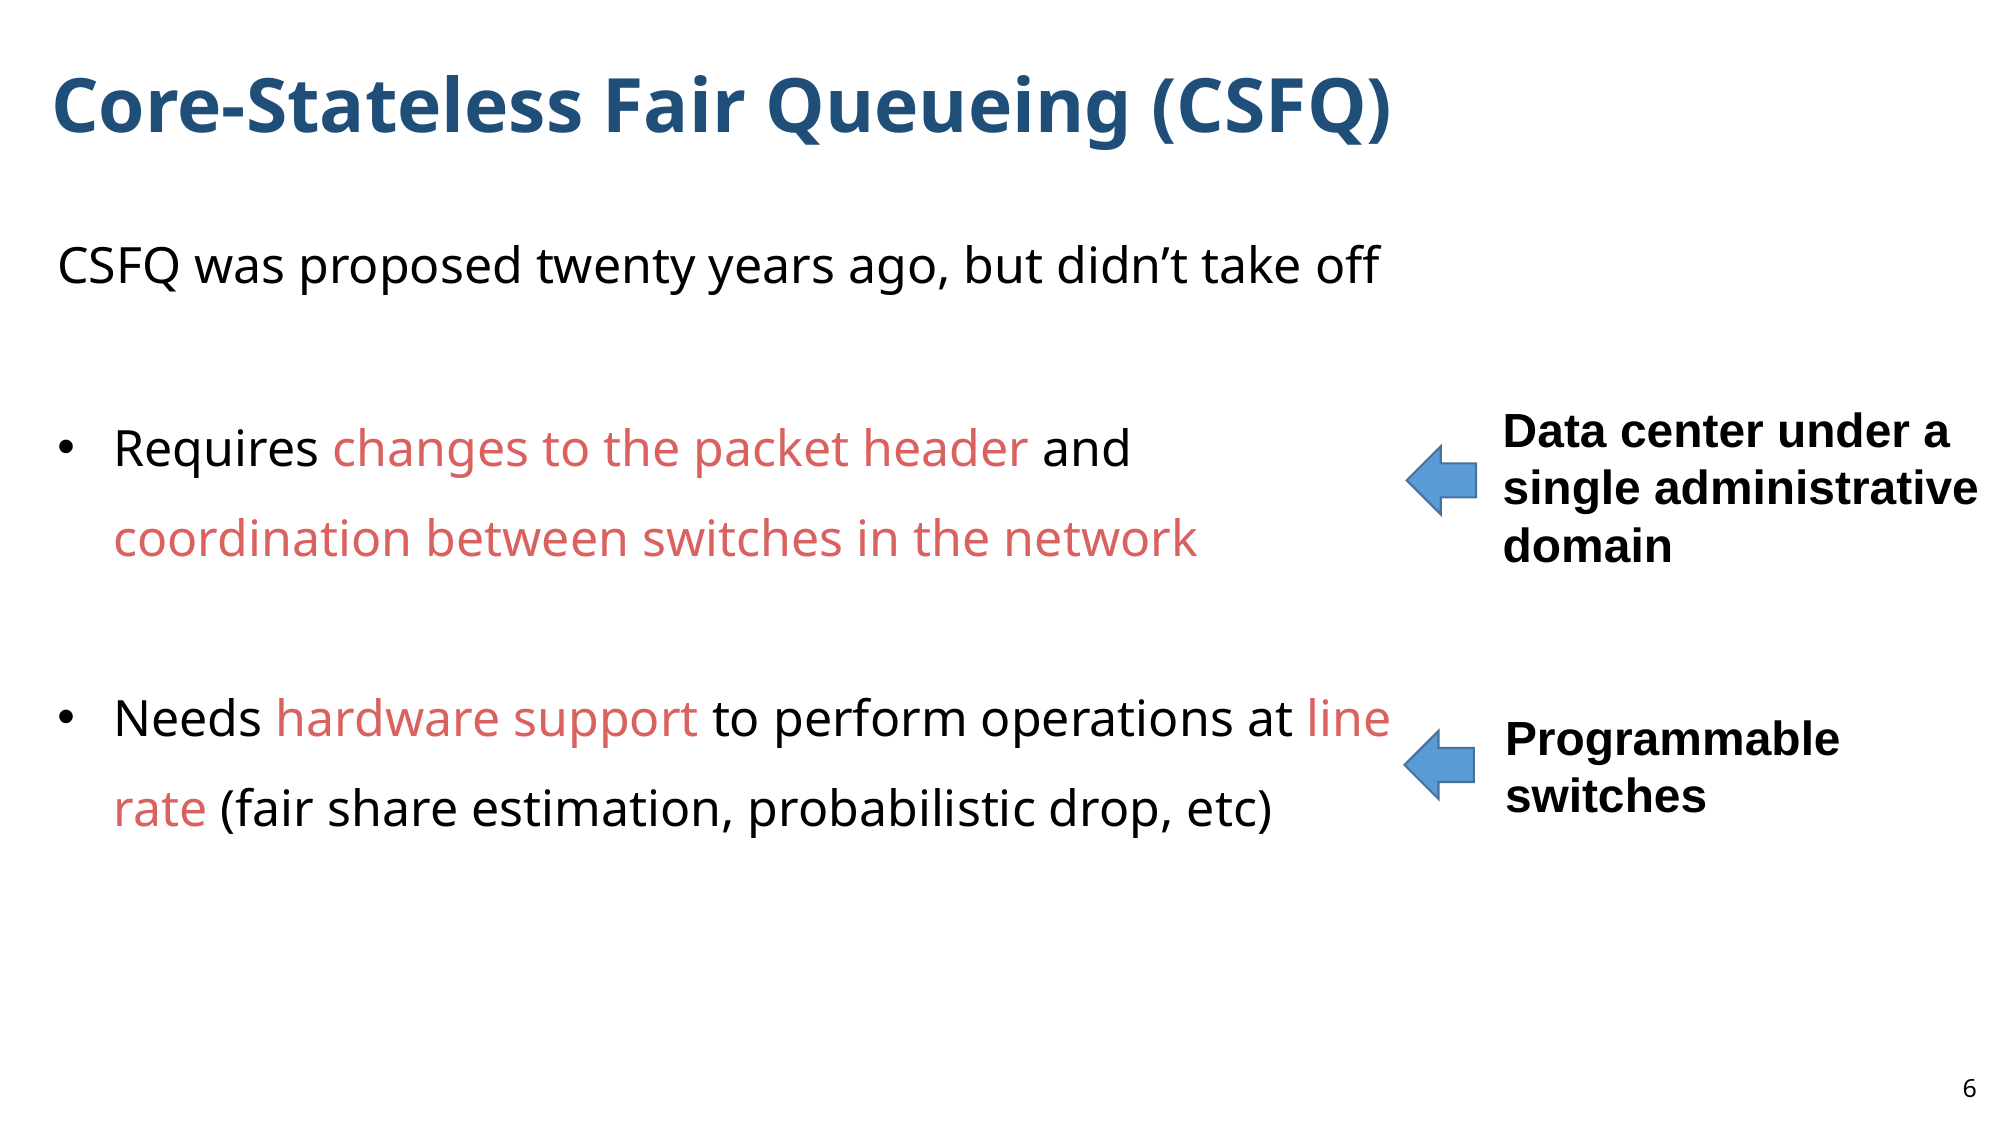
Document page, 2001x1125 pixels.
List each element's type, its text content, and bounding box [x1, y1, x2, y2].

text_box Requires changes to the packet header and coordination between switches in the network Needs hardware support to perform operations at line rate (fair share estimation, probabilistic drop, etc) [42, 299, 1418, 927]
text_box [1402, 728, 1475, 802]
text_box Programmable switches [1490, 699, 1941, 830]
slide_number 5 [1541, 1059, 1992, 1120]
title Core-Stateless Fair Queueing (CSFQ) [36, 0, 1878, 218]
text_box [1405, 443, 1478, 517]
text_box Data center under a single administrative domain [1487, 392, 1999, 580]
text_box CSFQ was proposed twenty years ago, but didn’t take off [42, 180, 1917, 347]
